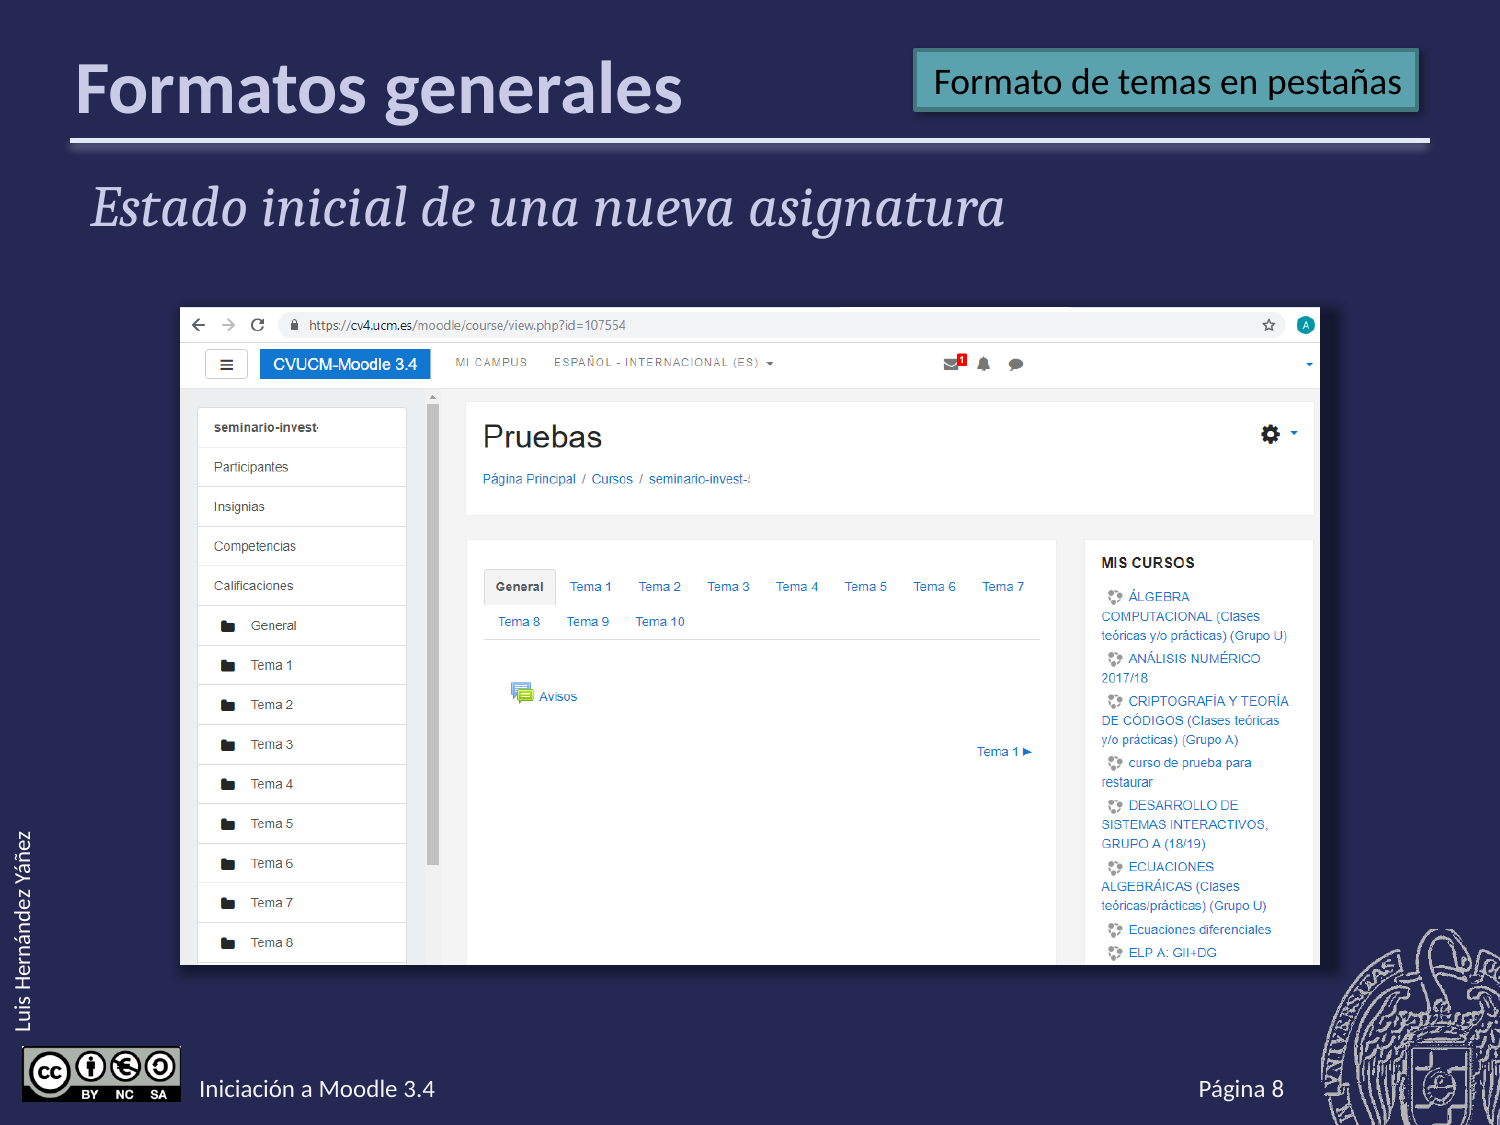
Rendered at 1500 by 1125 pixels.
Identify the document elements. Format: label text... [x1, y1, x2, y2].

list Estado inicial de una nueva asignatura [75, 160, 1425, 1000]
title Formatos generales [75, 46, 1425, 129]
footer Iniciación a Moodle 3.4 [199, 1042, 1114, 1103]
slide_number Página 7 [1136, 1042, 1285, 1103]
picture [1321, 929, 1500, 1125]
picture [179, 307, 1321, 965]
text_box Formato de temas en pestañas [913, 48, 1419, 112]
picture [22, 1046, 181, 1102]
